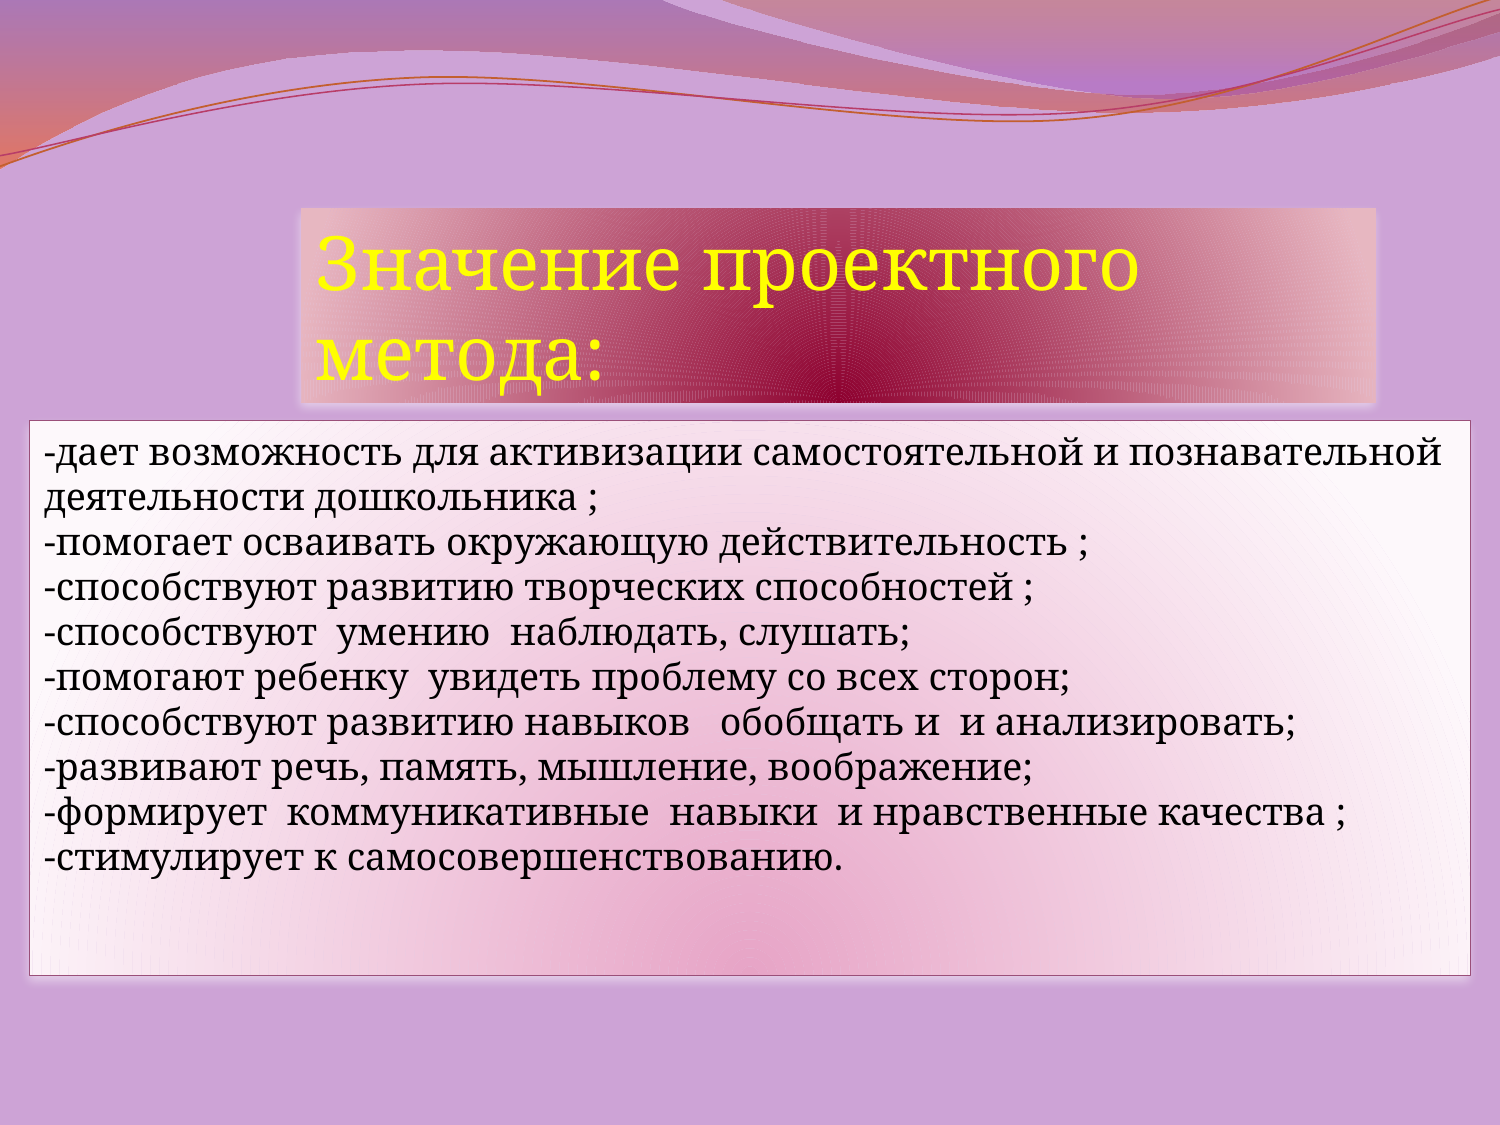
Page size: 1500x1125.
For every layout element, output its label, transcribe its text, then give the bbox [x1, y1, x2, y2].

text_box -дает возможность для активизации самостоятельной и познавательной деятельности дошкольника ; -помогает осваивать окружающую действительность ; -способствуют развитию творческих способностей ; -способствуют умению наблюдать, слушать; -помогают ребенку увидеть проблему со всех сторон; -способствуют развитию навыков обобщать и и анализировать; -развивают речь, память, мышление, воображение; -формирует коммуникативные навыки и нравственные качества ; -стимулирует к самосовершенствованию. [29, 420, 1471, 976]
text_box Значение проектного метода: [301, 208, 1376, 403]
